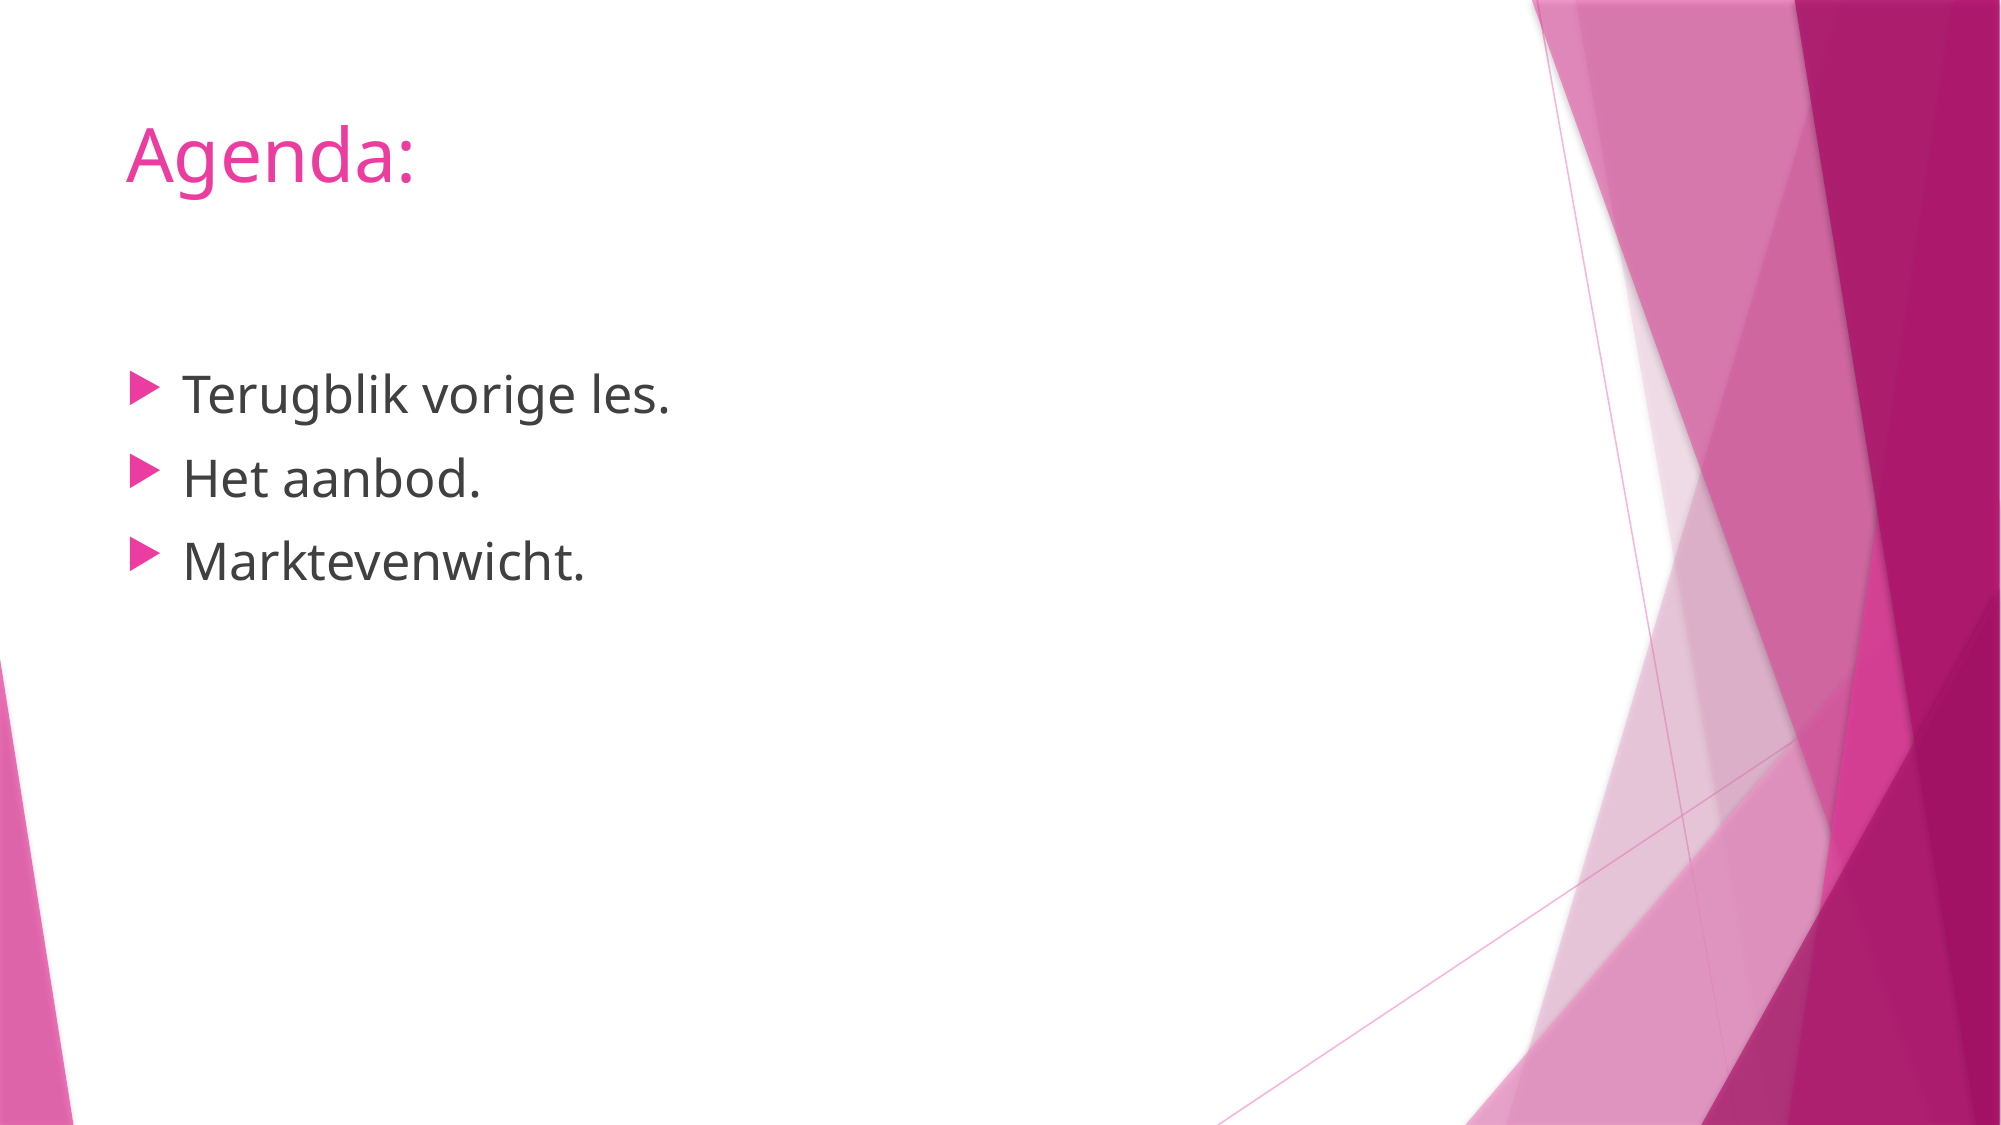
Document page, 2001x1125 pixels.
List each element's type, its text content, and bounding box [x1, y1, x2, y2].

list Terugblik vorige les. Het aanbod. Marktevenwicht. [111, 354, 1522, 992]
title Agenda: [111, 99, 1522, 317]
